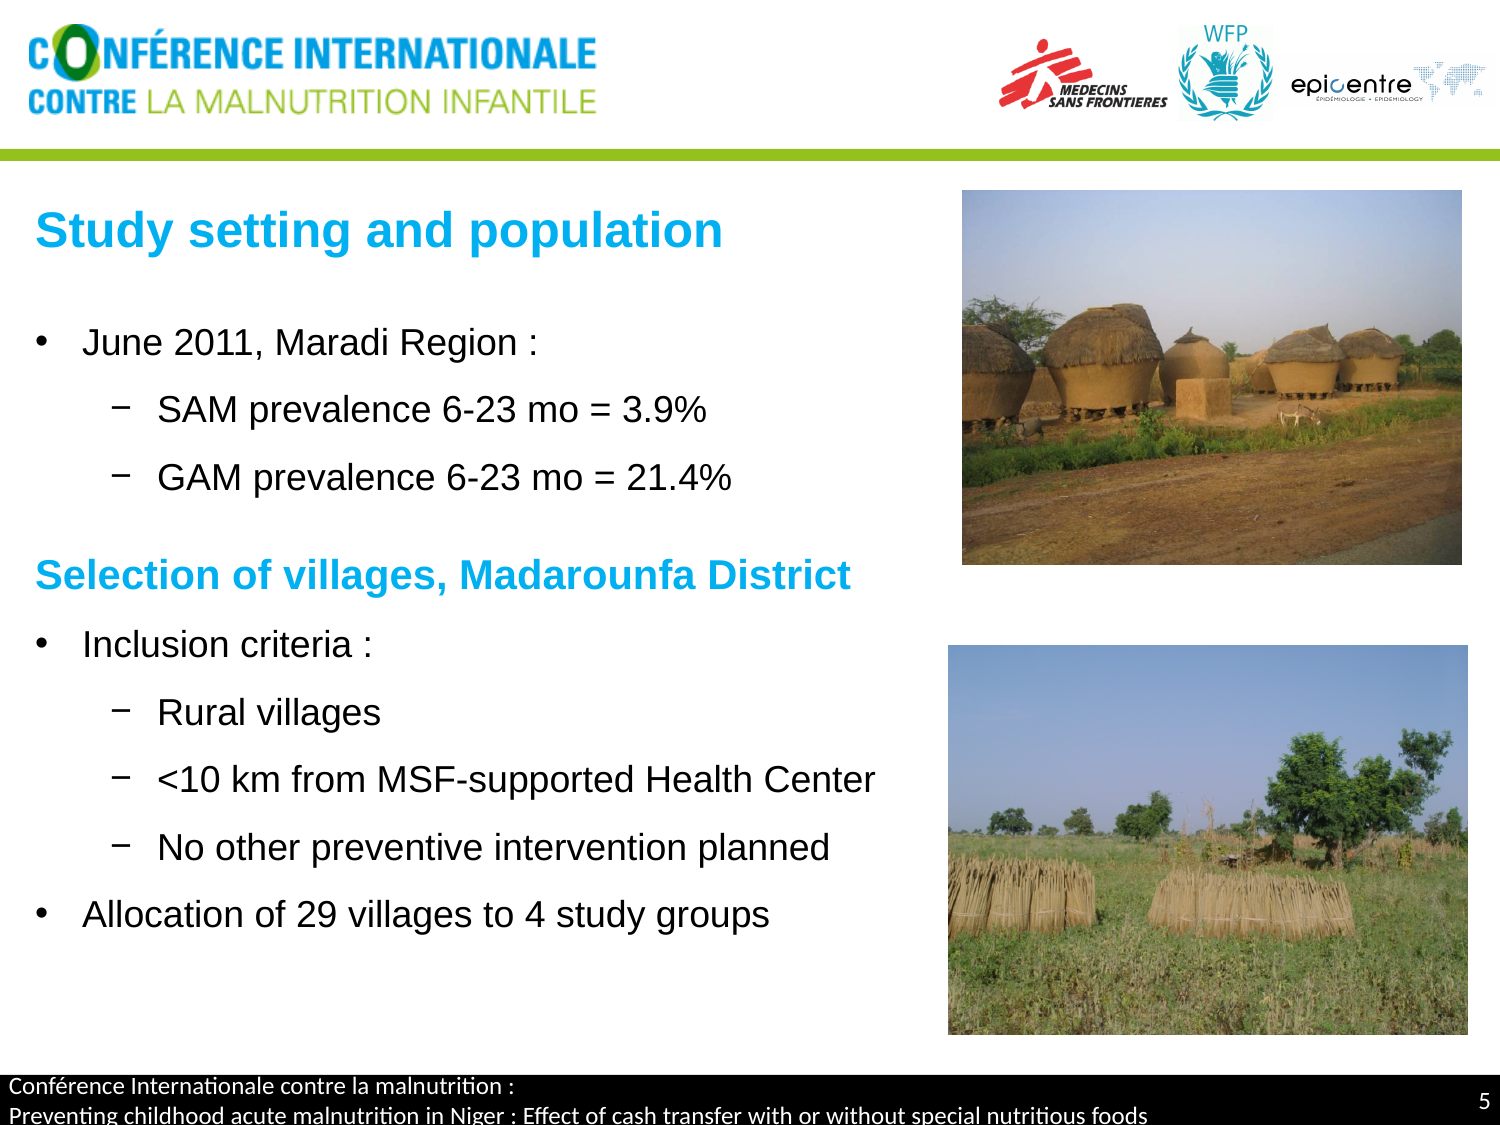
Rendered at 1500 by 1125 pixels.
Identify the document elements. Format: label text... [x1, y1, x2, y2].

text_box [986, 25, 1496, 121]
text_box [0, 147, 1500, 163]
picture [962, 190, 1463, 566]
text_box Study setting and population June 2011, Maradi Region : SAM prevalence 6-23 mo = 3.9% GAM prevalence 6-23 mo = 21.4% Selection of villages, Madarounfa District Inclusion criteria : Rural villages <10 km from MSF-supported Health Center No other preventive intervention planned Allocation of 29 villages to 4 study groups [20, 190, 963, 1078]
footer Conférence Internationale contre la malnutrition : Preventing childhood acute malnutrition in Niger : Effect of cash transfer with or without special nutritious foods [0, 1069, 1471, 1125]
picture [29, 24, 597, 115]
slide_number 5 [1471, 1069, 1500, 1125]
picture [947, 645, 1469, 1036]
